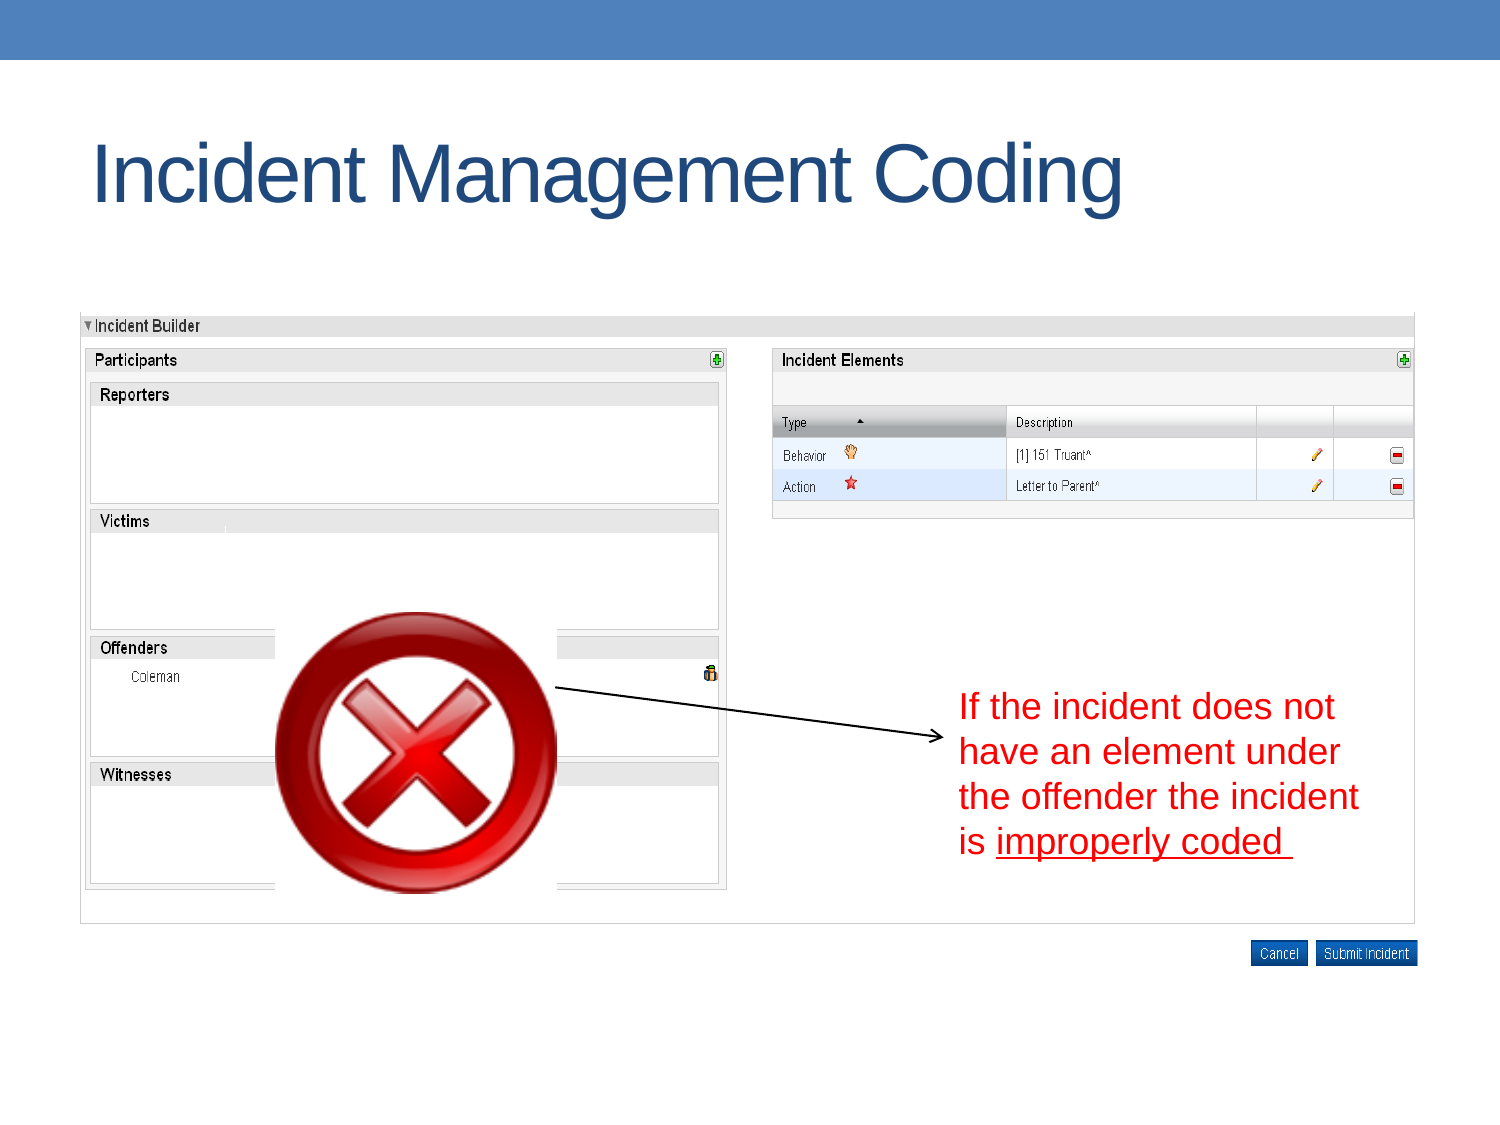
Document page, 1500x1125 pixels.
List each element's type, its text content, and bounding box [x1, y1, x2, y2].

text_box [555, 687, 944, 738]
picture [274, 612, 557, 894]
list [74, 312, 1426, 1001]
title Incident Management Coding [75, 87, 1425, 250]
